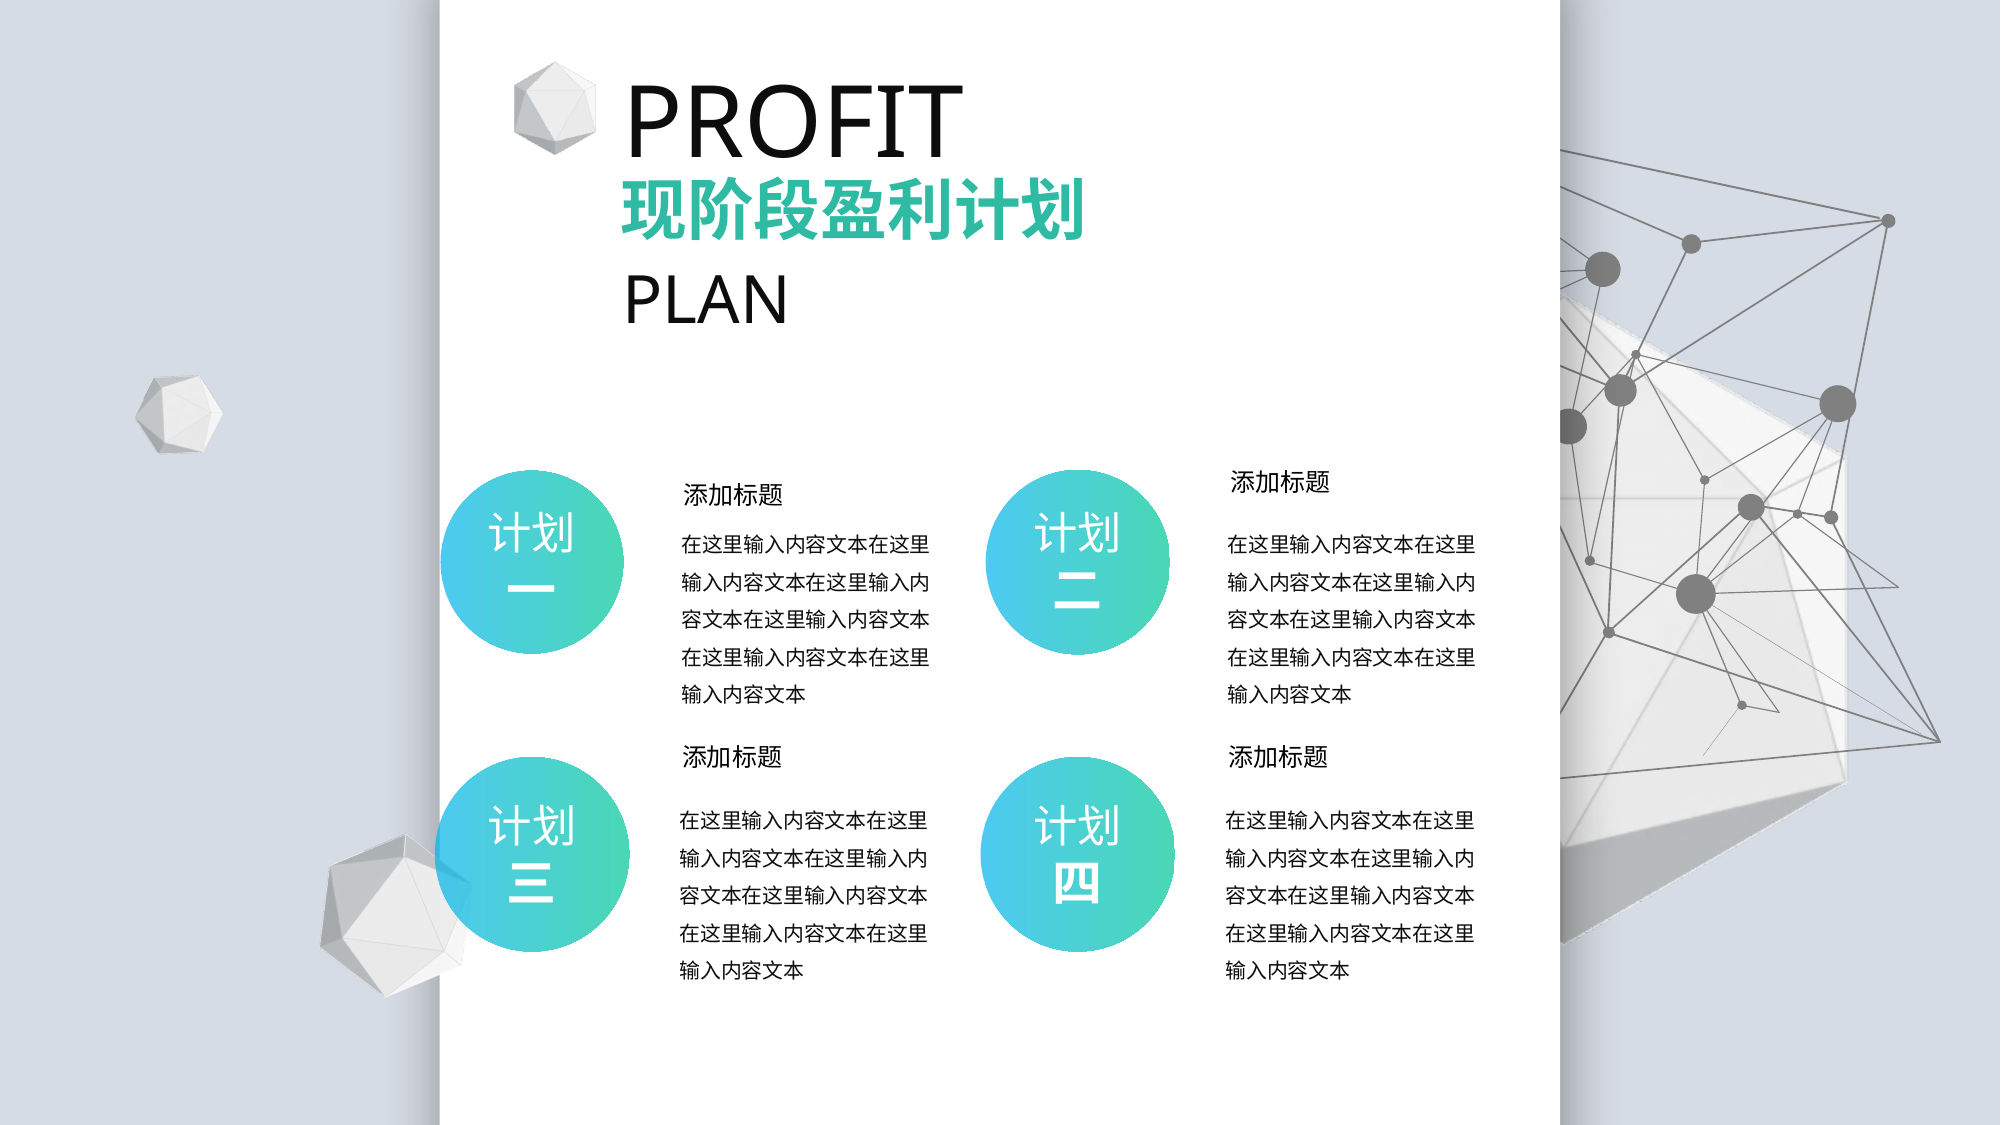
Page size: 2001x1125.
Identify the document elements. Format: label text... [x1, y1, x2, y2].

text_box 在这里输入内容文本在这里输入内容文本在这里输入内容文本在这里输入内容文本在这里输入内容文本在这里输入内容文本 [664, 788, 959, 991]
picture [1275, 786, 1850, 946]
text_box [1199, 99, 2000, 786]
picture [292, 819, 499, 1013]
text_box PROFIT PLAN [622, 57, 1122, 338]
text_box 计划一 [439, 469, 625, 655]
text_box 在这里输入内容文本在这里输入内容文本在这里输入内容文本在这里输入内容文本在这里输入内容文本在这里输入内容文本 [1210, 788, 1505, 991]
text_box 添加标题 [668, 472, 799, 512]
text_box 添加标题 [667, 734, 797, 780]
text_box [439, 0, 1561, 1125]
text_box 现阶段盈利计划 [600, 160, 1119, 256]
picture [124, 358, 233, 471]
text_box 计划三 [436, 756, 631, 953]
picture [513, 60, 596, 155]
text_box 在这里输入内容文本在这里输入内容文本在这里输入内容文本在这里输入内容文本在这里输入内容文本在这里输入内容文本 [666, 512, 961, 715]
text_box 计划四 [979, 756, 1176, 953]
text_box 计划二 [984, 469, 1171, 656]
